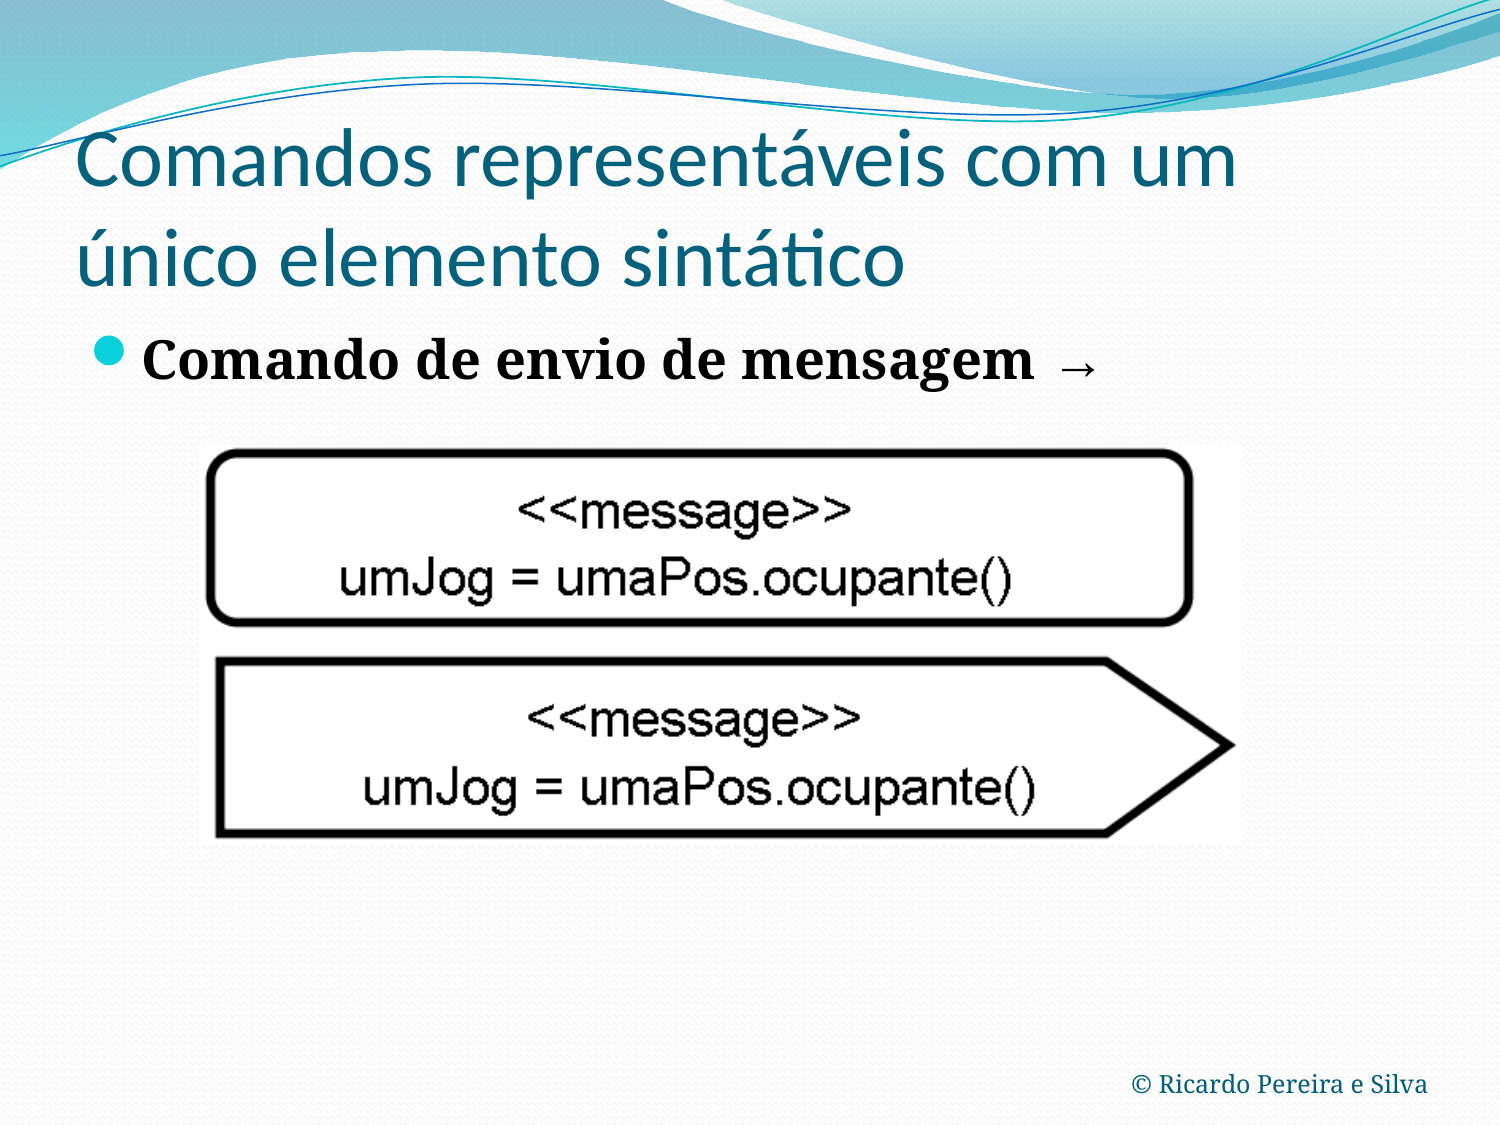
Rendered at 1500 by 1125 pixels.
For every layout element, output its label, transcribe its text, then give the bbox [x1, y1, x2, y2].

list Comando de envio de mensagem → [75, 317, 1418, 446]
footer © Ricardo Pereira e Silva [1101, 1042, 1429, 1103]
title Comandos representáveis com um único elemento sintático [75, 115, 1425, 303]
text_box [198, 445, 1243, 844]
